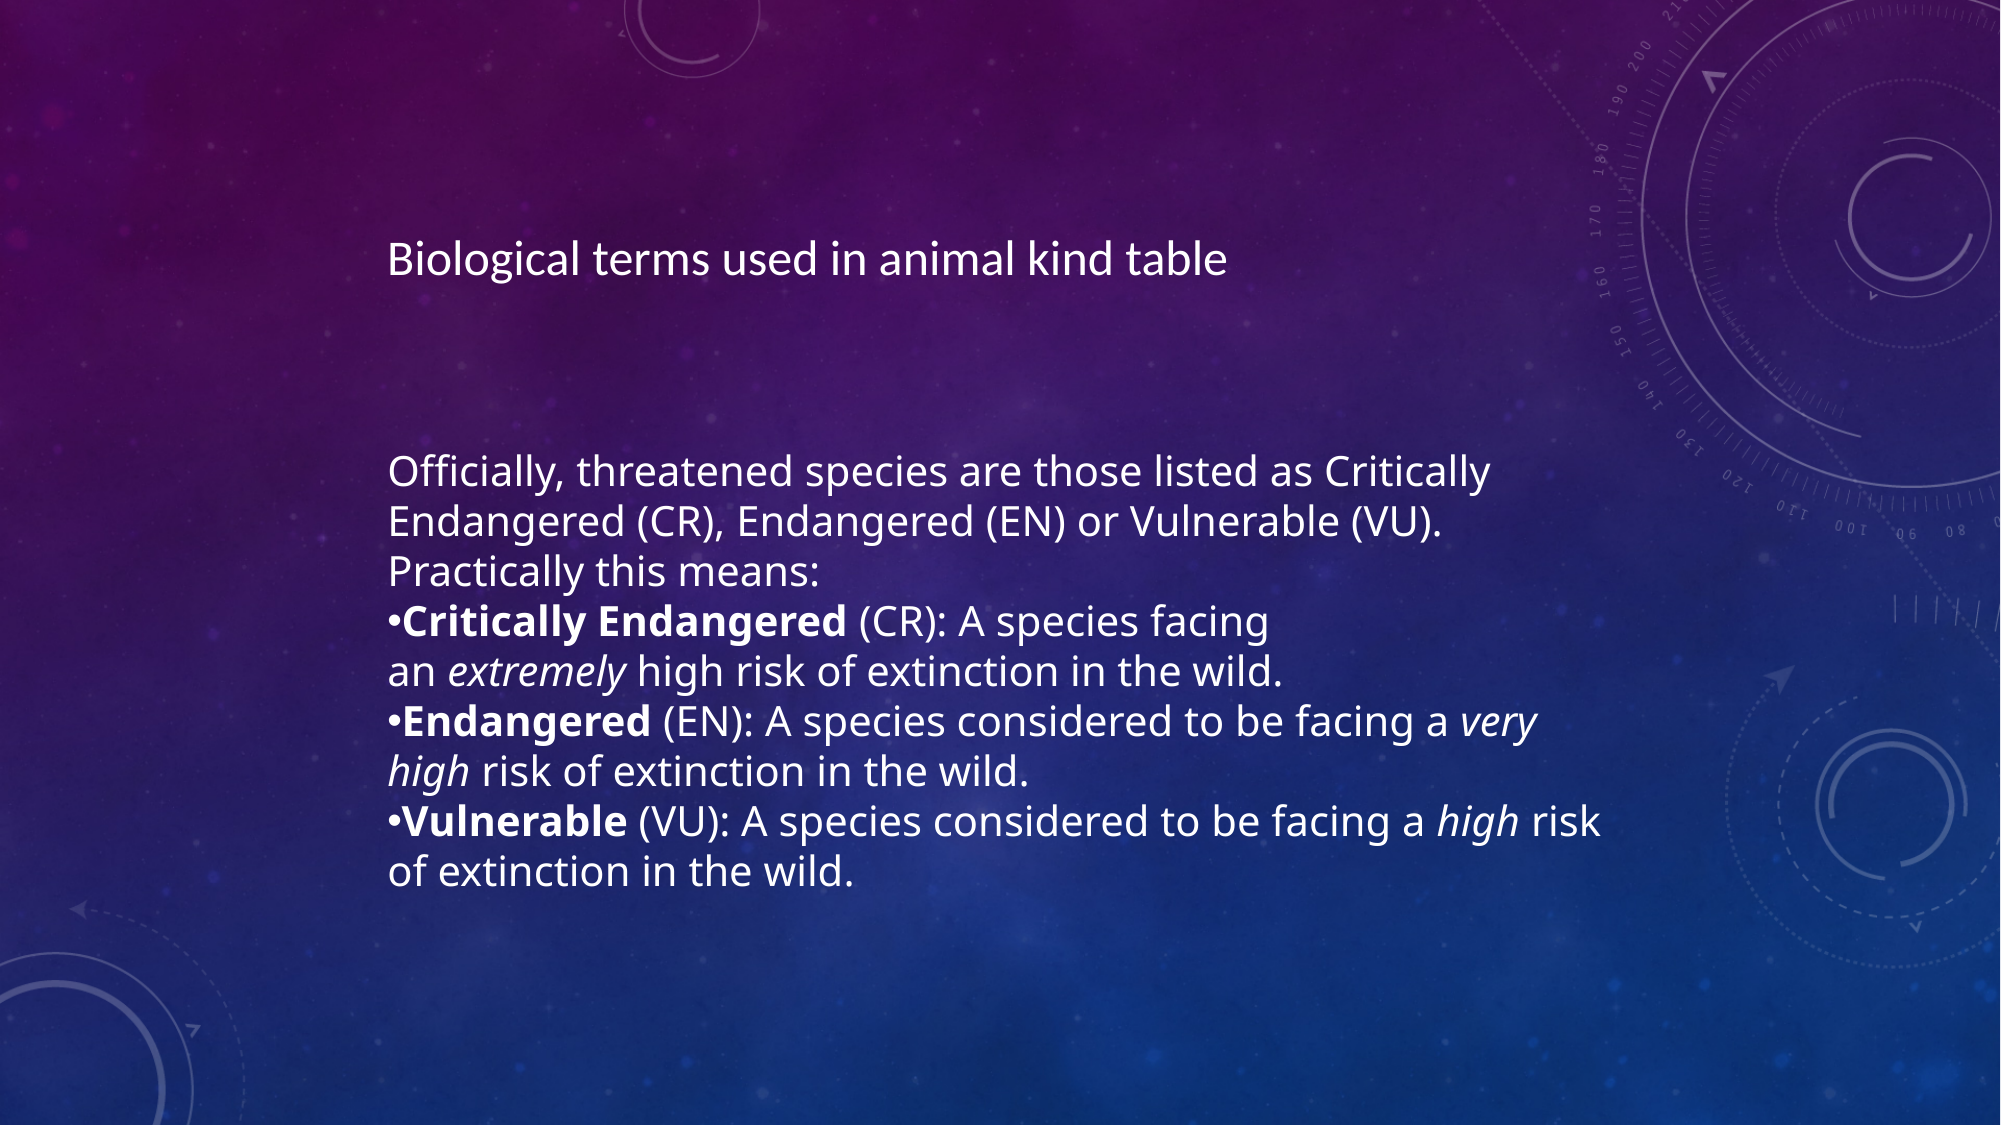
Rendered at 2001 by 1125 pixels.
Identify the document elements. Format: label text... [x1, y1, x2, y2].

text_box Officially, threatened species are those listed as Critically Endangered (CR), Endangered (EN) or Vulnerable (VU). Practically this means: Critically Endangered (CR): A species facing an extremely high risk of extinction in the wild. Endangered (EN): A species considered to be facing a very high risk of extinction in the wild. Vulnerable (VU): A species considered to be facing a high risk of extinction in the wild. [372, 437, 1628, 903]
text_box Biological terms used in animal kind table [372, 218, 1388, 293]
picture [0, 0, 2001, 1125]
